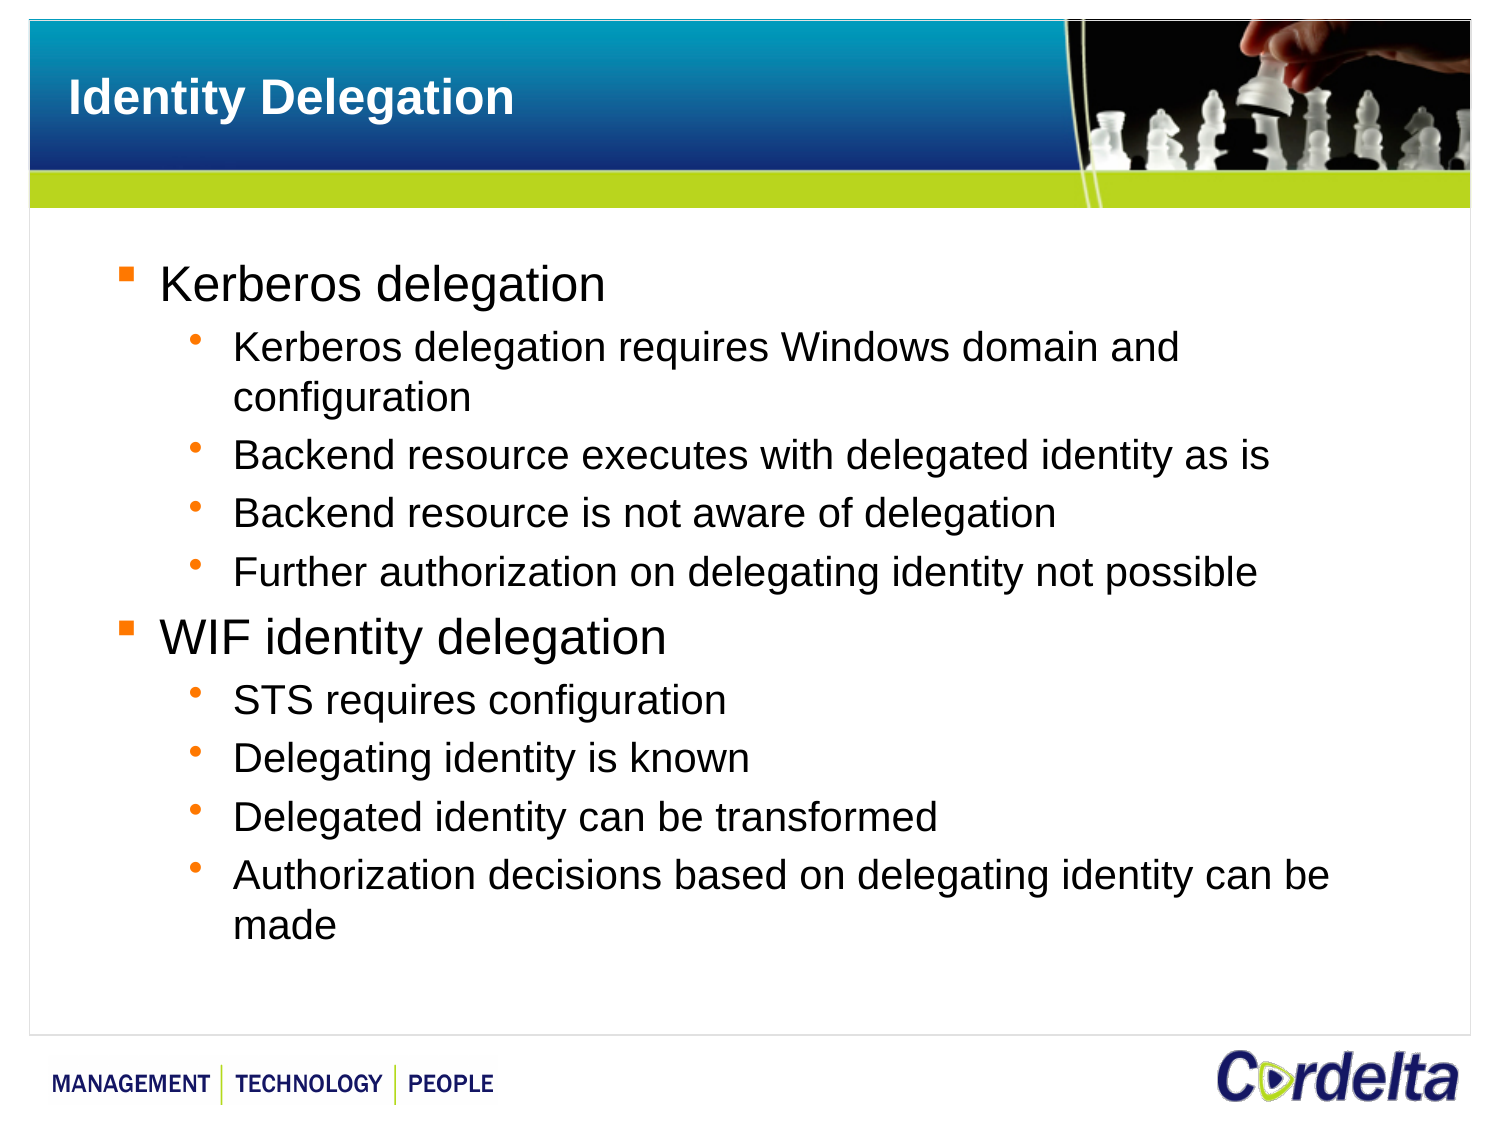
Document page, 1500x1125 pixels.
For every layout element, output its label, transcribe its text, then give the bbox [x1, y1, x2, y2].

picture [48, 1055, 498, 1105]
picture [30, 21, 1470, 208]
picture [28, 19, 1472, 208]
picture [1207, 1046, 1469, 1104]
list Kerberos delegation Kerberos delegation requires Windows domain and configuration Backend resource executes with delegated identity as is Backend resource is not aware of delegation Further authorization on delegating identity not possible WIF identity delegation STS requires configuration Delegating identity is known Delegated identity can be transformed Authorization decisions based on delegating identity can be made [100, 243, 1400, 1000]
title Identity Delegation [53, 57, 1010, 143]
